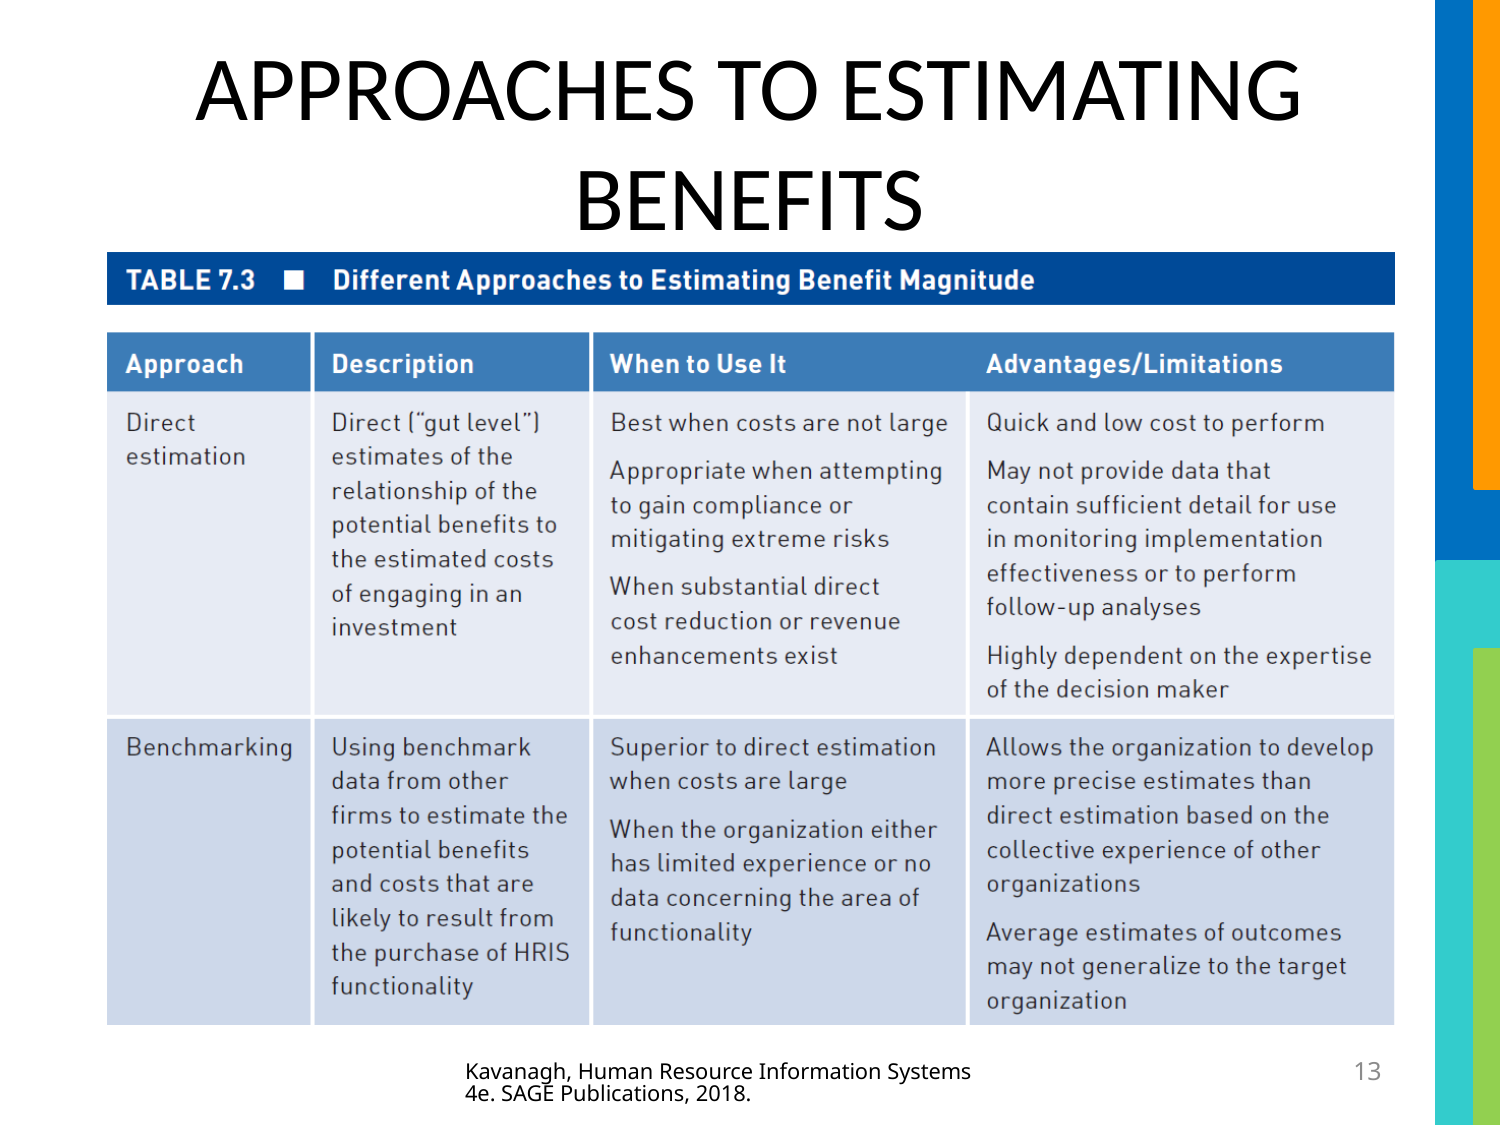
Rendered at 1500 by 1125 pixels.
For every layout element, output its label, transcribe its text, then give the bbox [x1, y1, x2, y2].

slide_number 13 [1059, 1042, 1397, 1103]
title APPROACHES TO ESTIMATING BENEFITS [75, 45, 1425, 233]
picture [105, 249, 1395, 1026]
footer Kavanagh, Human Resource Information Systems 4e. SAGE Publications, 2018. [450, 1042, 1004, 1103]
